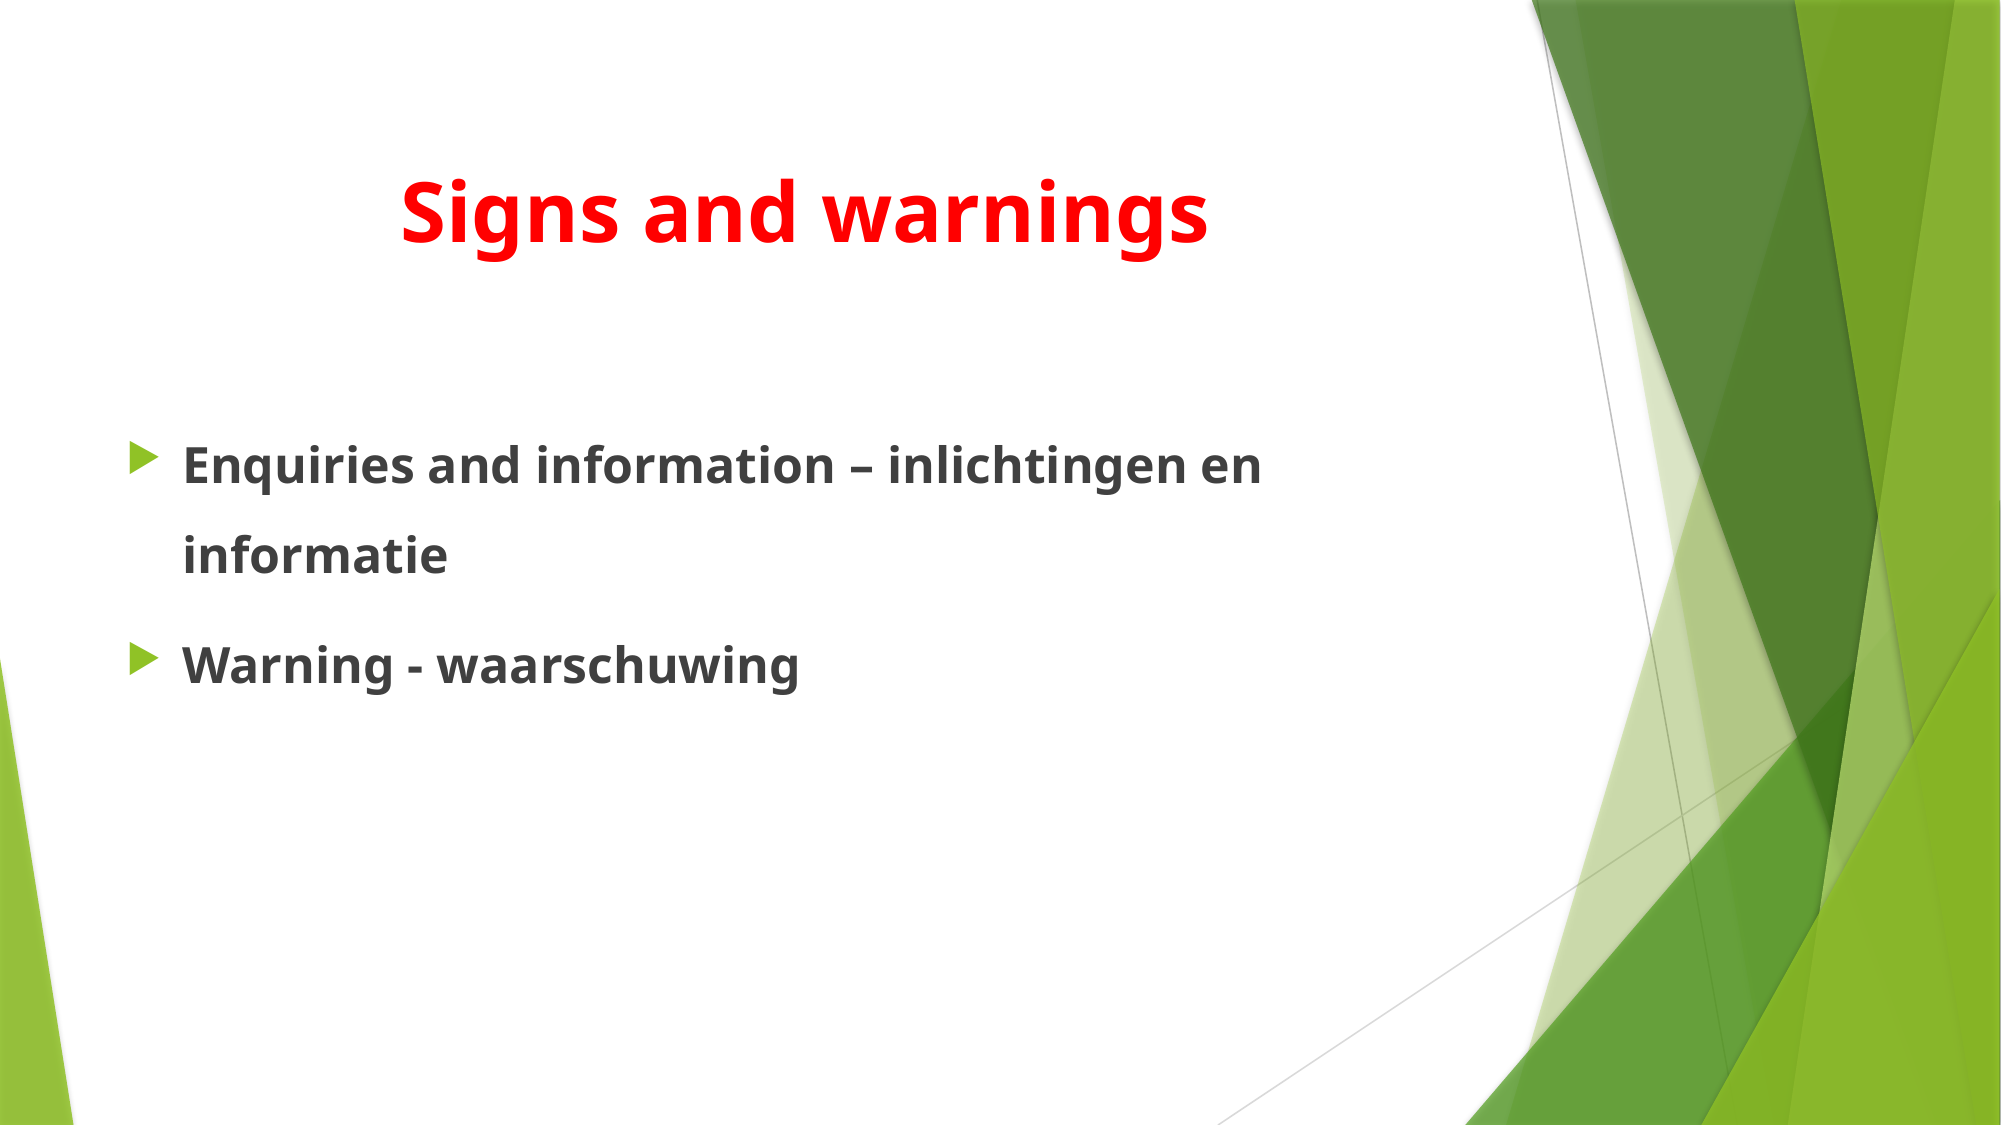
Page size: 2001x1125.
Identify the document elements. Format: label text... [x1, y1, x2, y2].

title Signs and warnings [111, 152, 1522, 317]
list Enquiries and information – inlichtingen en informatie Warning - waarschuwing [111, 395, 1522, 992]
